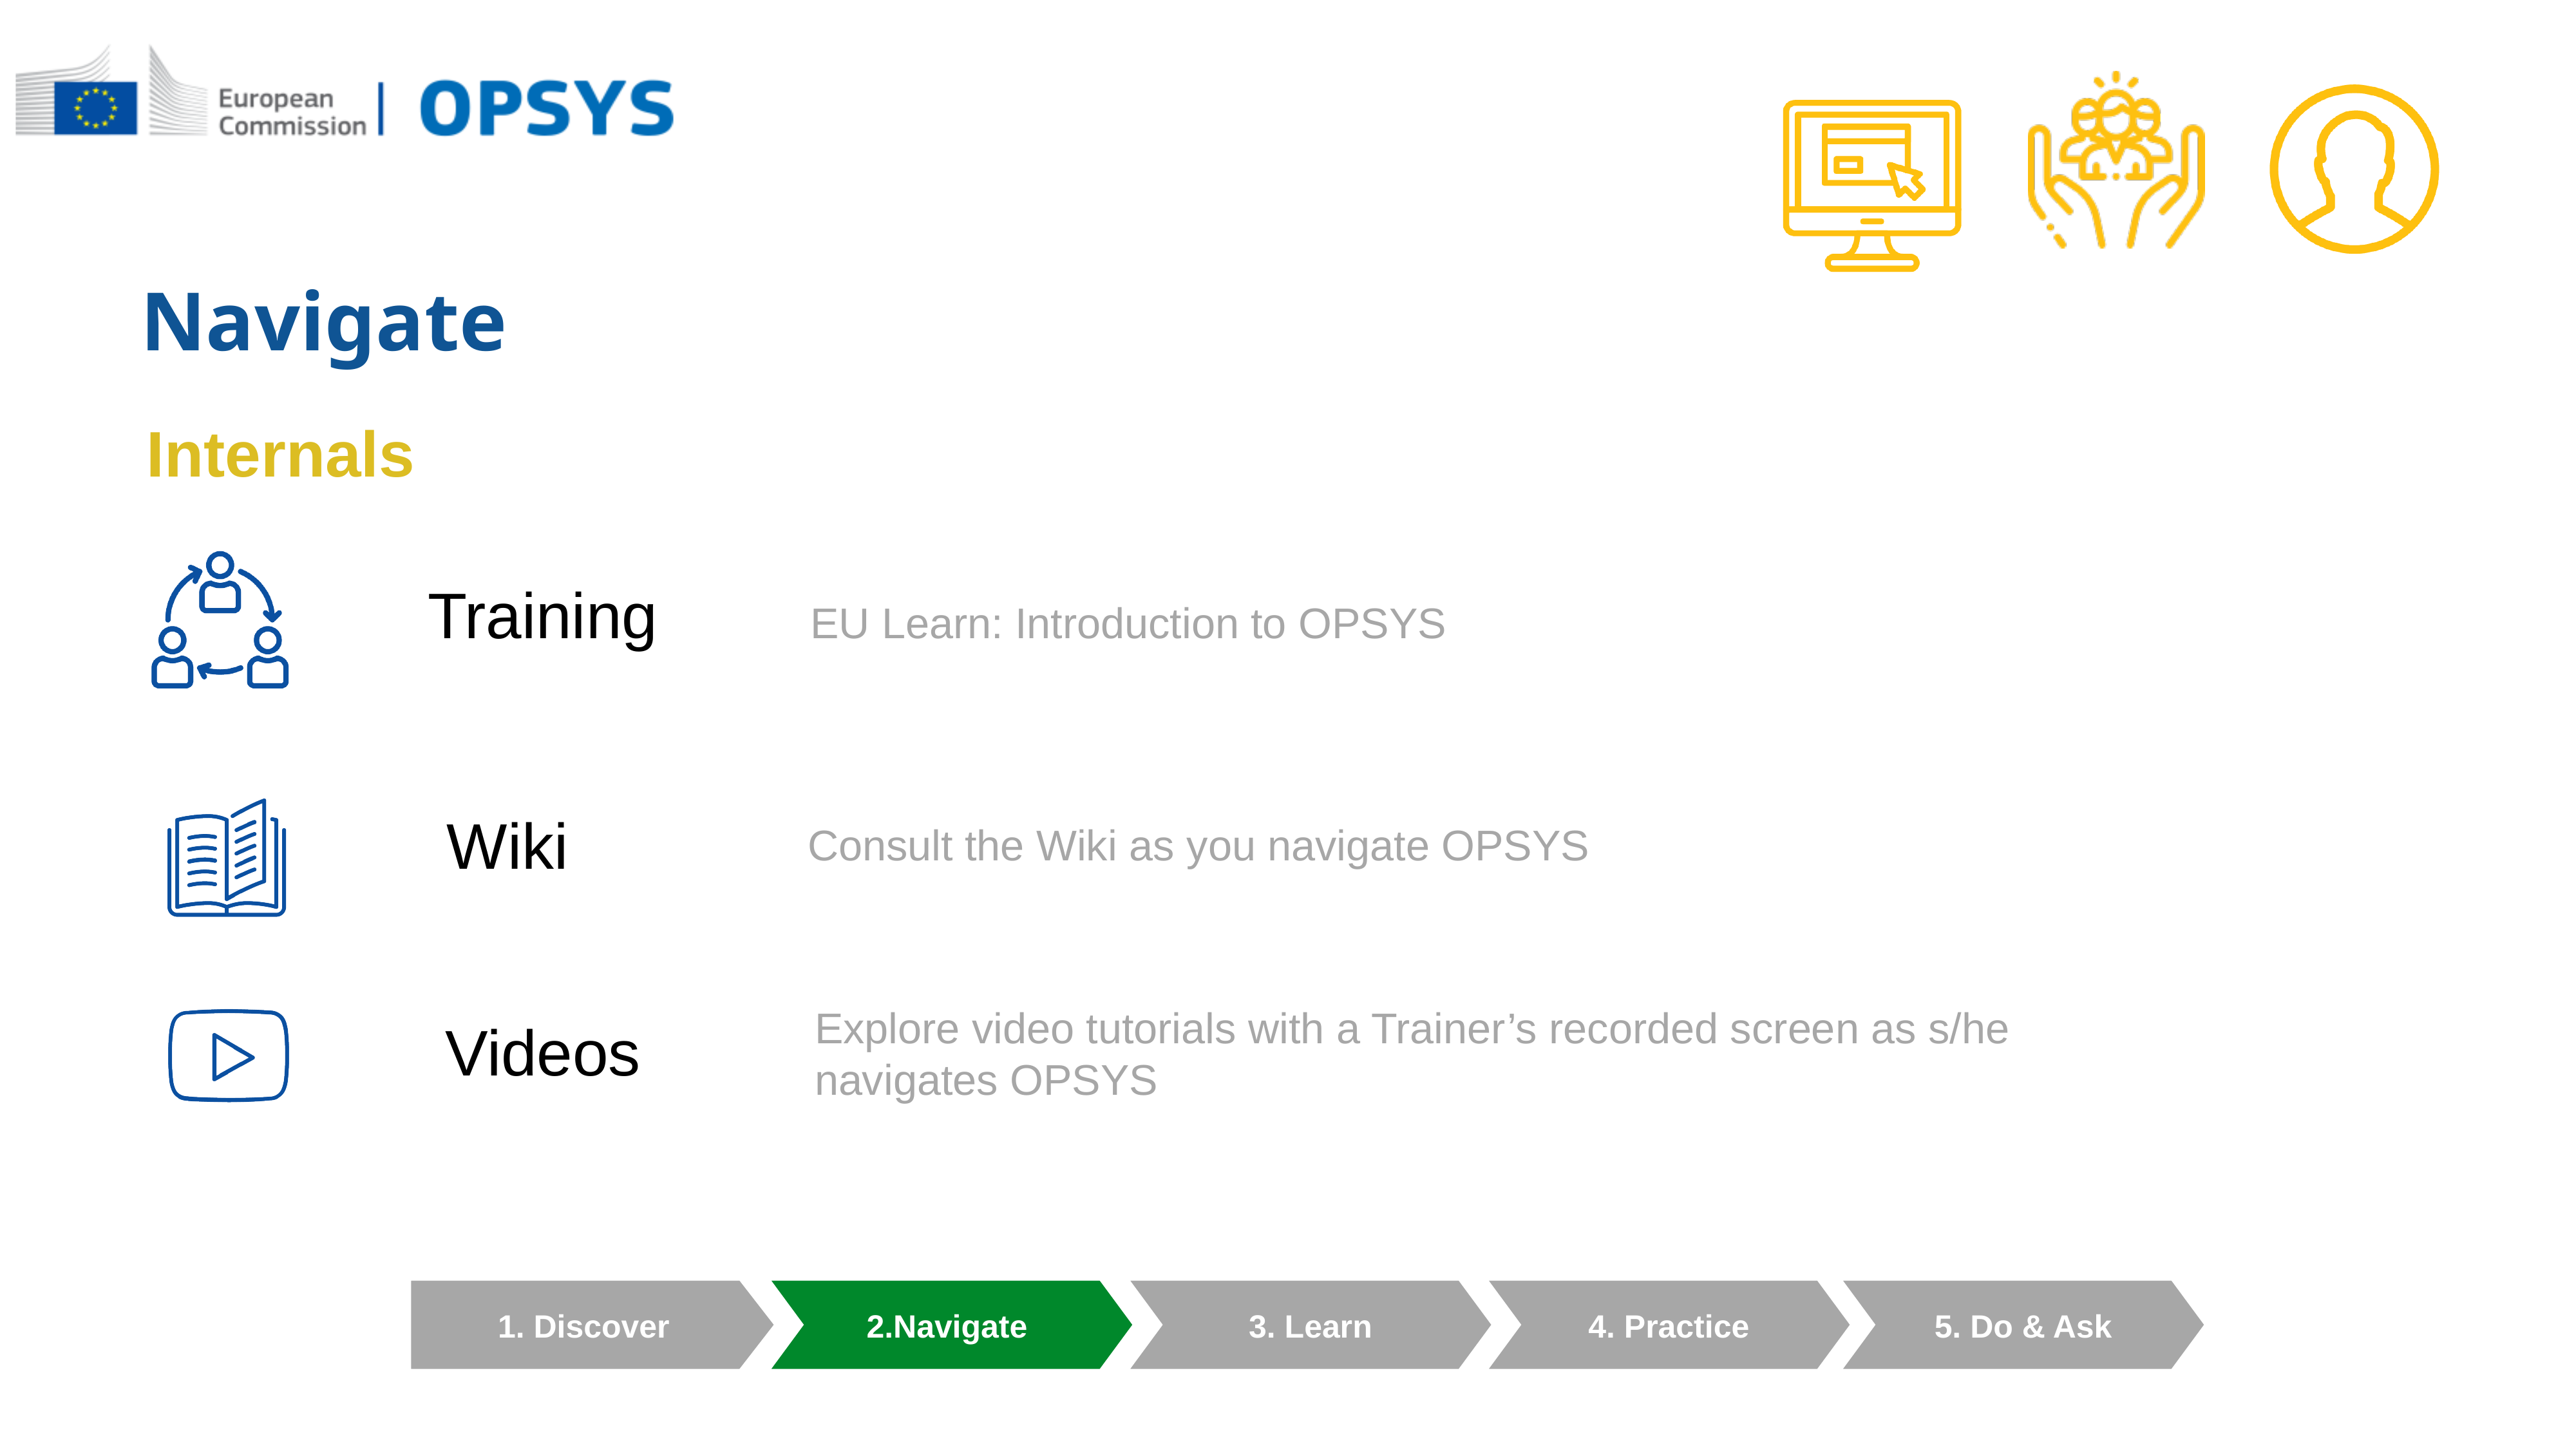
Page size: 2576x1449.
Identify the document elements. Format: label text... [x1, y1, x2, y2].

text_box Explore video tutorials with a Trainer’s recorded screen as s/he navigates OPSYS [809, 995, 2095, 1110]
title Navigate [130, 219, 2450, 418]
picture [2028, 71, 2205, 249]
text_box 4. Practice [1487, 1280, 1851, 1370]
text_box 1. Discover [410, 1280, 775, 1370]
picture [159, 785, 295, 934]
text_box 5. Do & Ask [1841, 1280, 2205, 1370]
text_box Wiki [336, 799, 679, 887]
picture [159, 974, 295, 1123]
text_box 2.Navigate [770, 1280, 1133, 1370]
picture [1767, 71, 1976, 300]
text_box Videos [371, 1005, 715, 1094]
picture [144, 534, 295, 713]
picture [2257, 55, 2450, 284]
text_box Training [371, 569, 715, 657]
text_box 3. Learn [1128, 1280, 1492, 1370]
picture [15, 0, 674, 176]
text_box Consult the Wiki as you navigate OPSYS [802, 812, 2043, 875]
text_box EU Learn: Introduction to OPSYS [741, 590, 1517, 653]
text_box Internals [0, 407, 562, 495]
